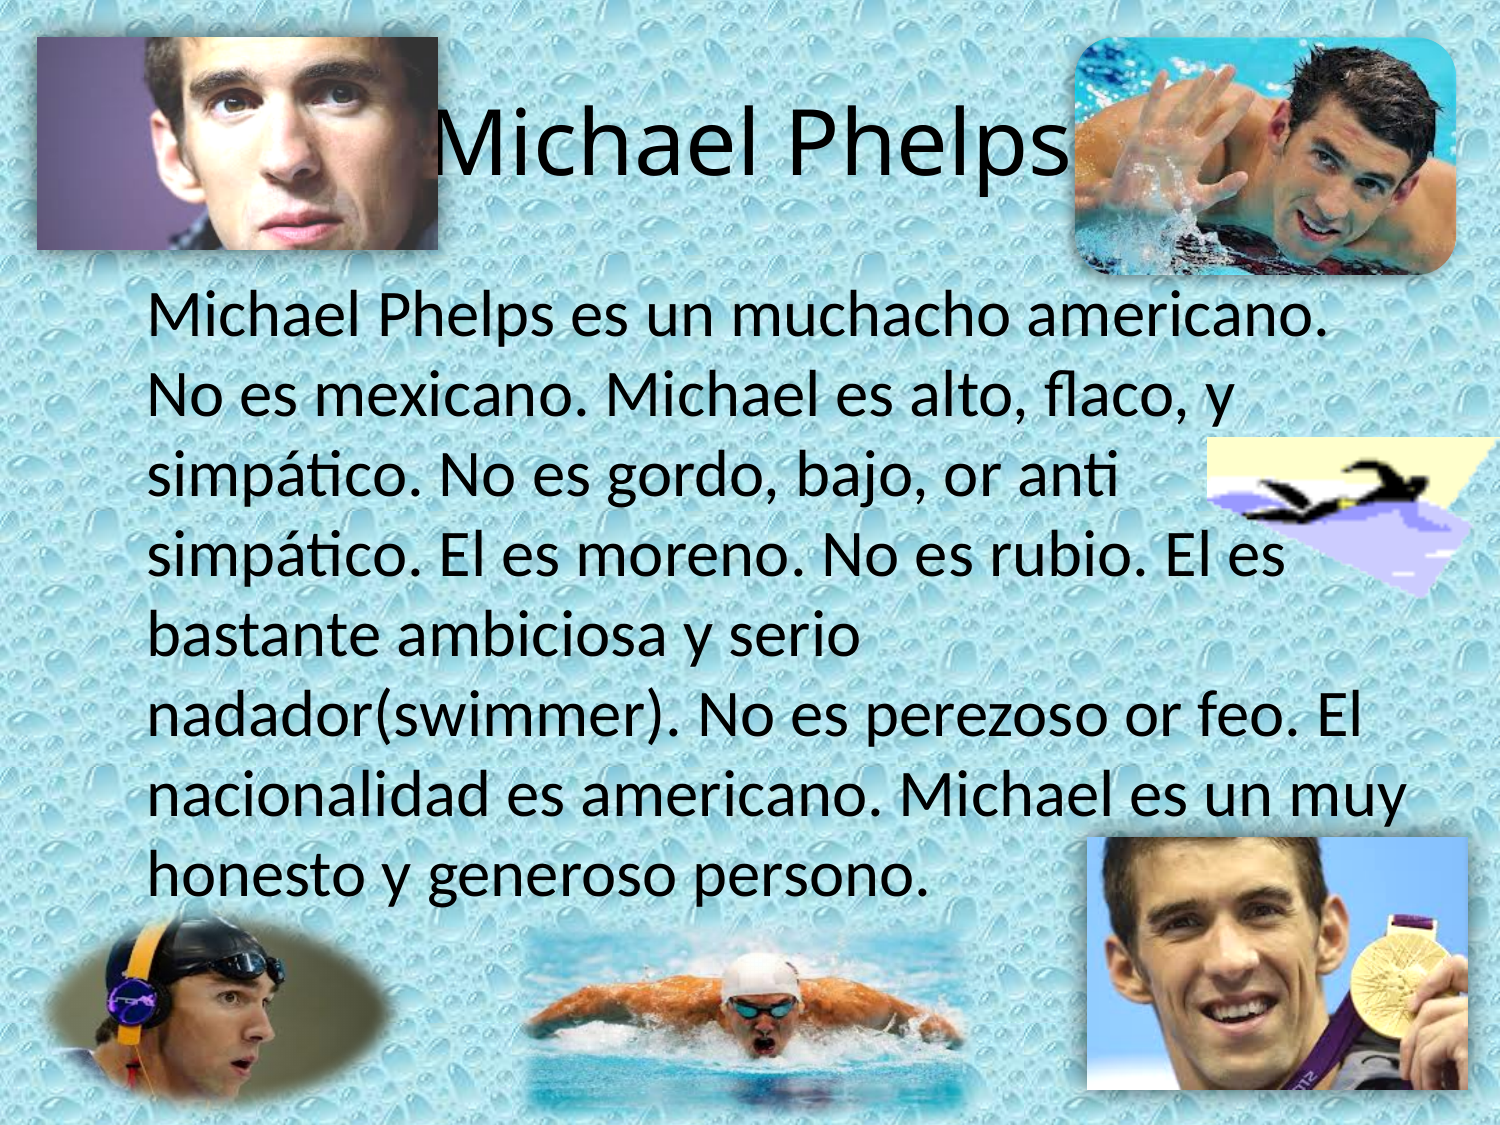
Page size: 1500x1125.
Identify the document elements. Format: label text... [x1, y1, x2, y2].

list Michael Phelps es un muchacho americano. No es mexicano. Michael es alto, flaco, y simpático. No es gordo, bajo, or anti simpático. El es moreno. No es rubio. El es bastante ambiciosa y serio nadador(swimmer). No es perezoso or feo. El nacionalidad es americano. Michael es un muy honesto y generoso persono. [74, 262, 1426, 1006]
text_box [645, 496, 855, 629]
picture [0, 0, 1500, 1125]
title Michael Phelps [457, 44, 1069, 233]
